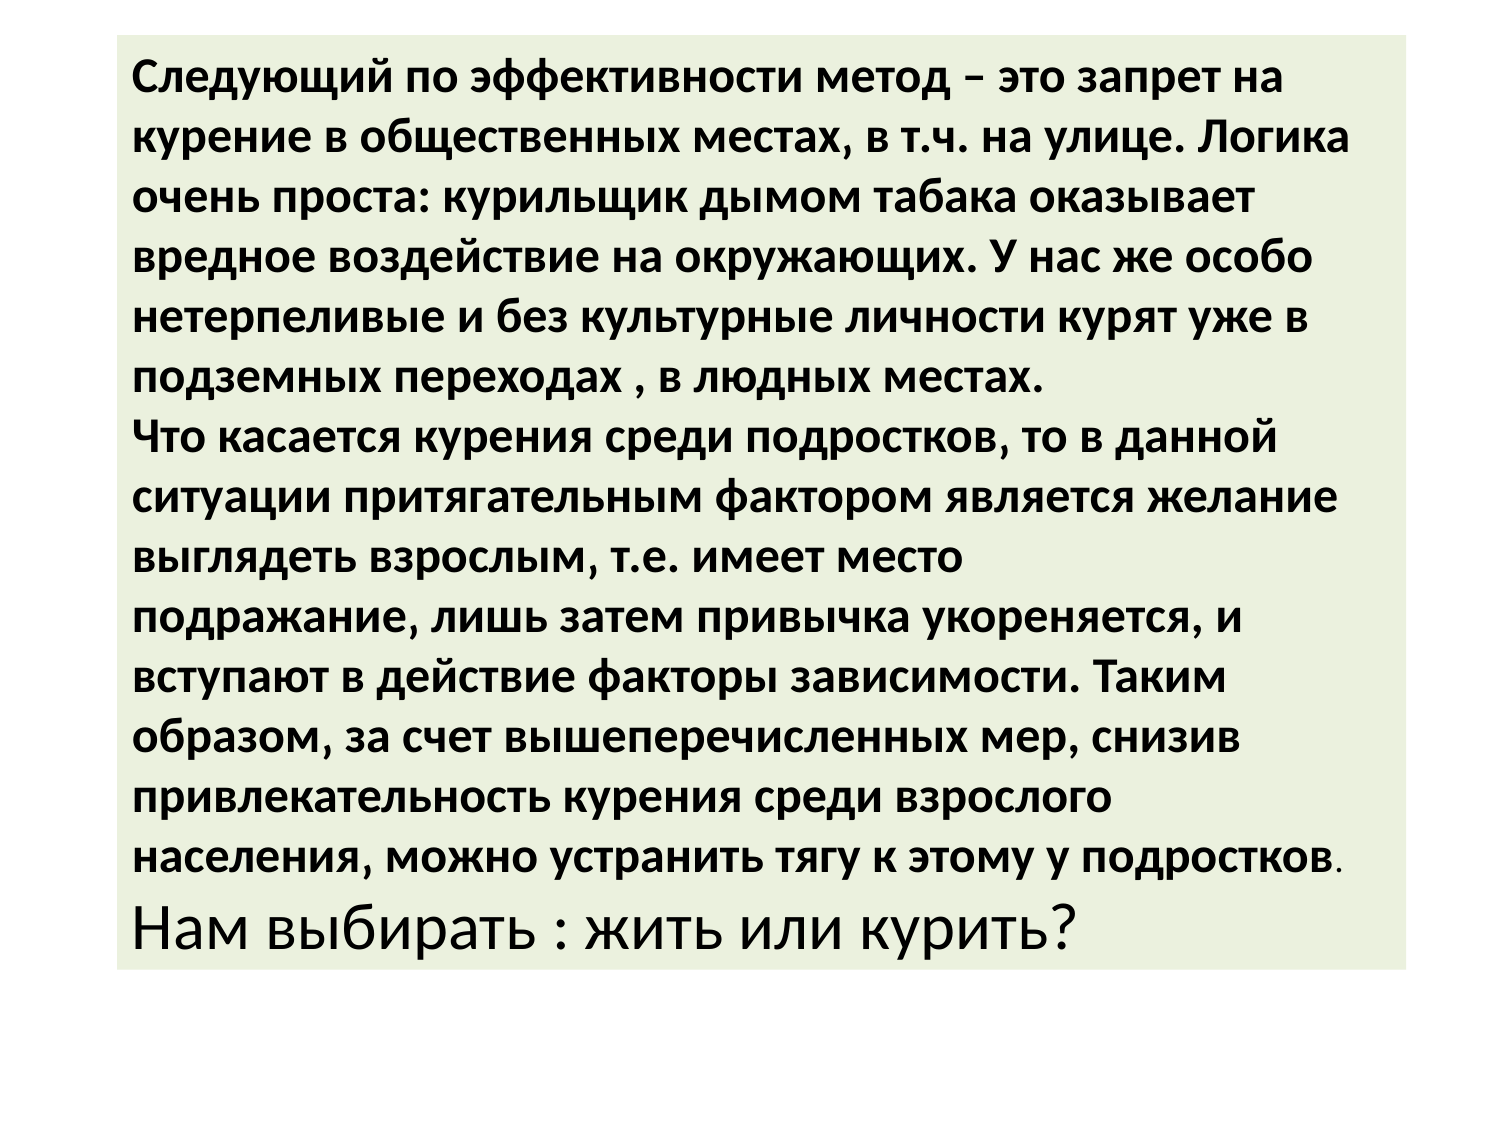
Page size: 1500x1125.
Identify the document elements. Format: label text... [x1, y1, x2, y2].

text_box Следующий по эффективности метод – это запрет на курение в общественных местах‚ в т.ч. на улице. Логика очень проста: курильщик дымом табака оказывает вредное воздействие на окружающих. У нас же особо нетерпеливые и без культурные личности курят уже в подземных переходах , в людных местах. Что касается курения среди подростков‚ то в данной ситуации притягательным фактором является желание выглядеть взрослым‚ т.е. имеет место подражание‚ лишь затем привычка укореняется, и вступают в действие факторы зависимости. Таким образом‚ за счет вышеперечисленных мер, снизив привлекательность курения среди взрослого населения‚ можно устранить тягу к этому у подростков. Нам выбирать : жить или курить? [117, 35, 1407, 970]
